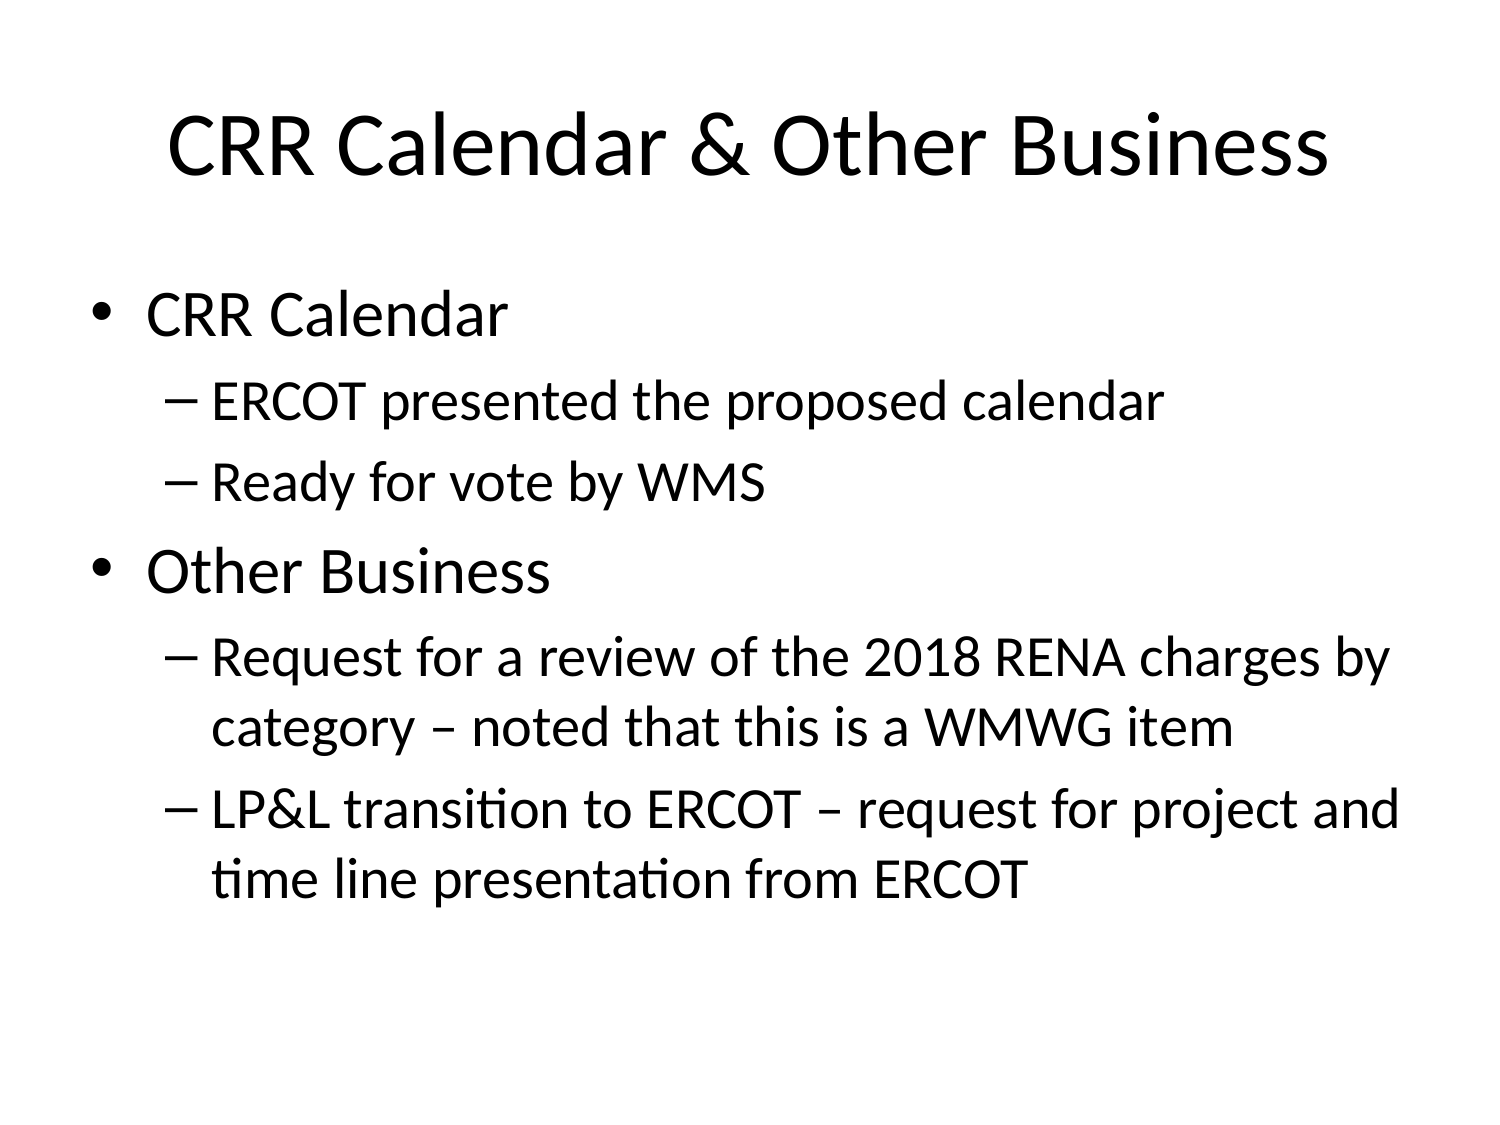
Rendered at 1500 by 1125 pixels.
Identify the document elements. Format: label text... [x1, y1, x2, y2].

list CRR Calendar ERCOT presented the proposed calendar Ready for vote by WMS Other Business Request for a review of the 2018 RENA charges by category – noted that this is a WMWG item LP&L transition to ERCOT – request for project and time line presentation from ERCOT [75, 262, 1425, 1005]
title CRR Calendar & Other Business [75, 45, 1425, 233]
